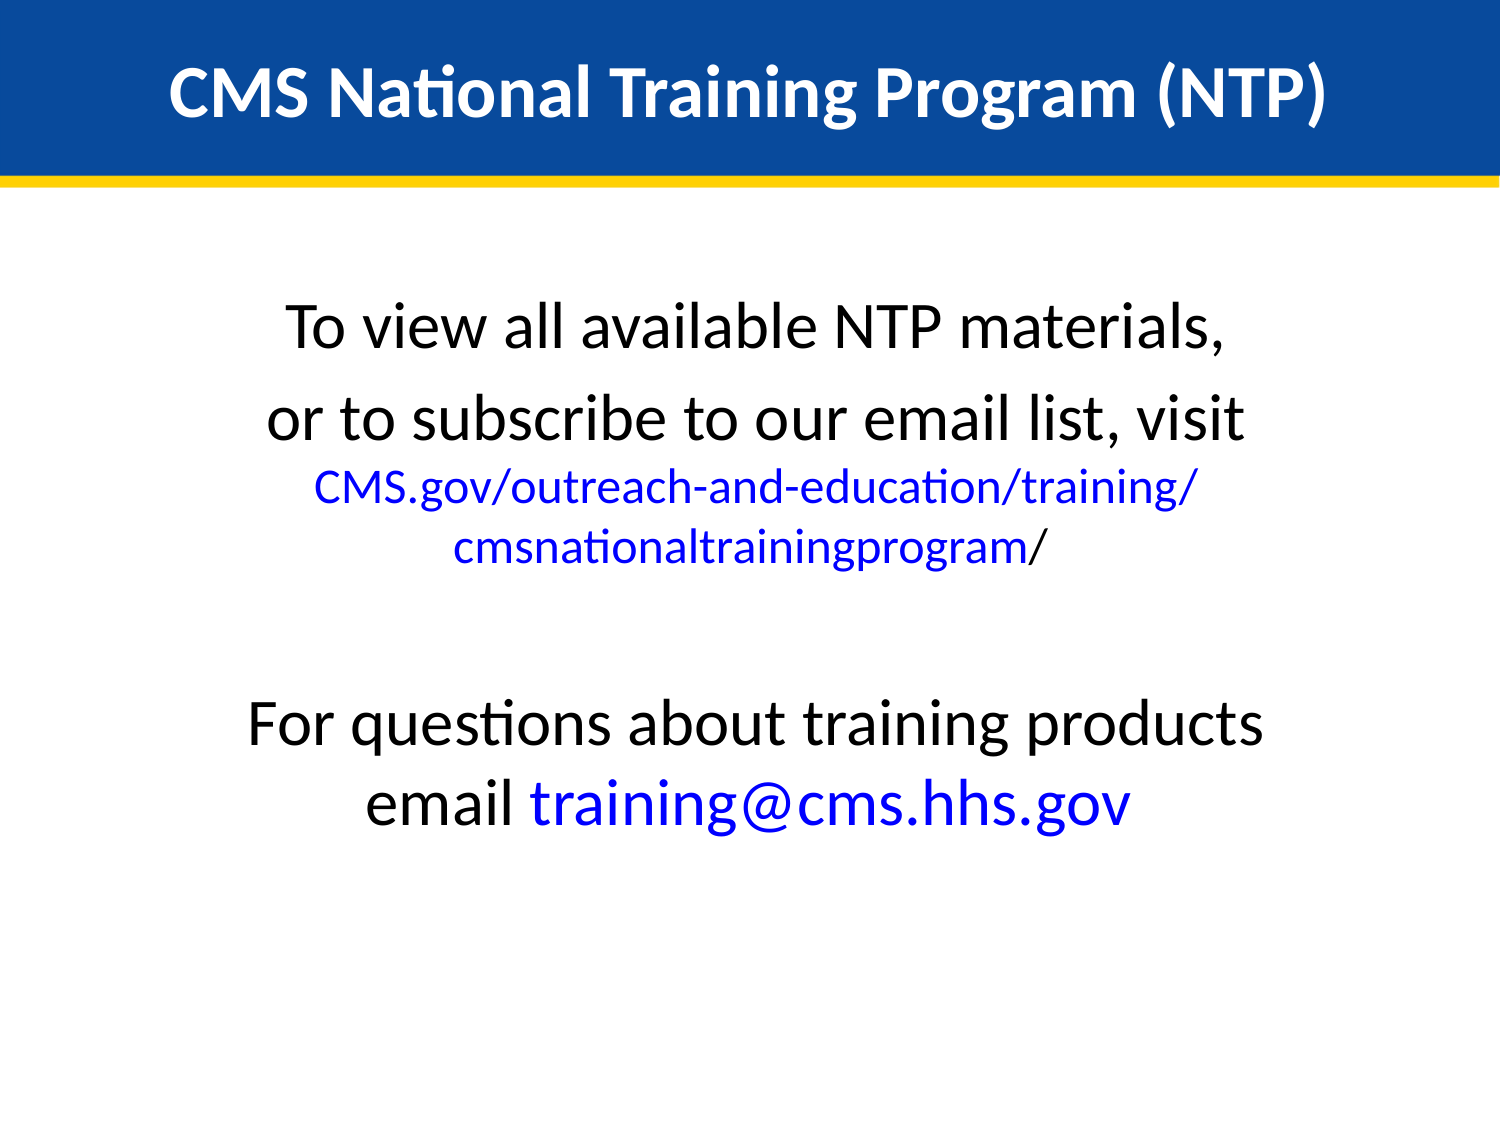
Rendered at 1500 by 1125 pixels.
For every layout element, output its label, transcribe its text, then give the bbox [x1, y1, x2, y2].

picture [0, 176, 1500, 188]
title CMS National Training Program (NTP) [0, 0, 1500, 176]
